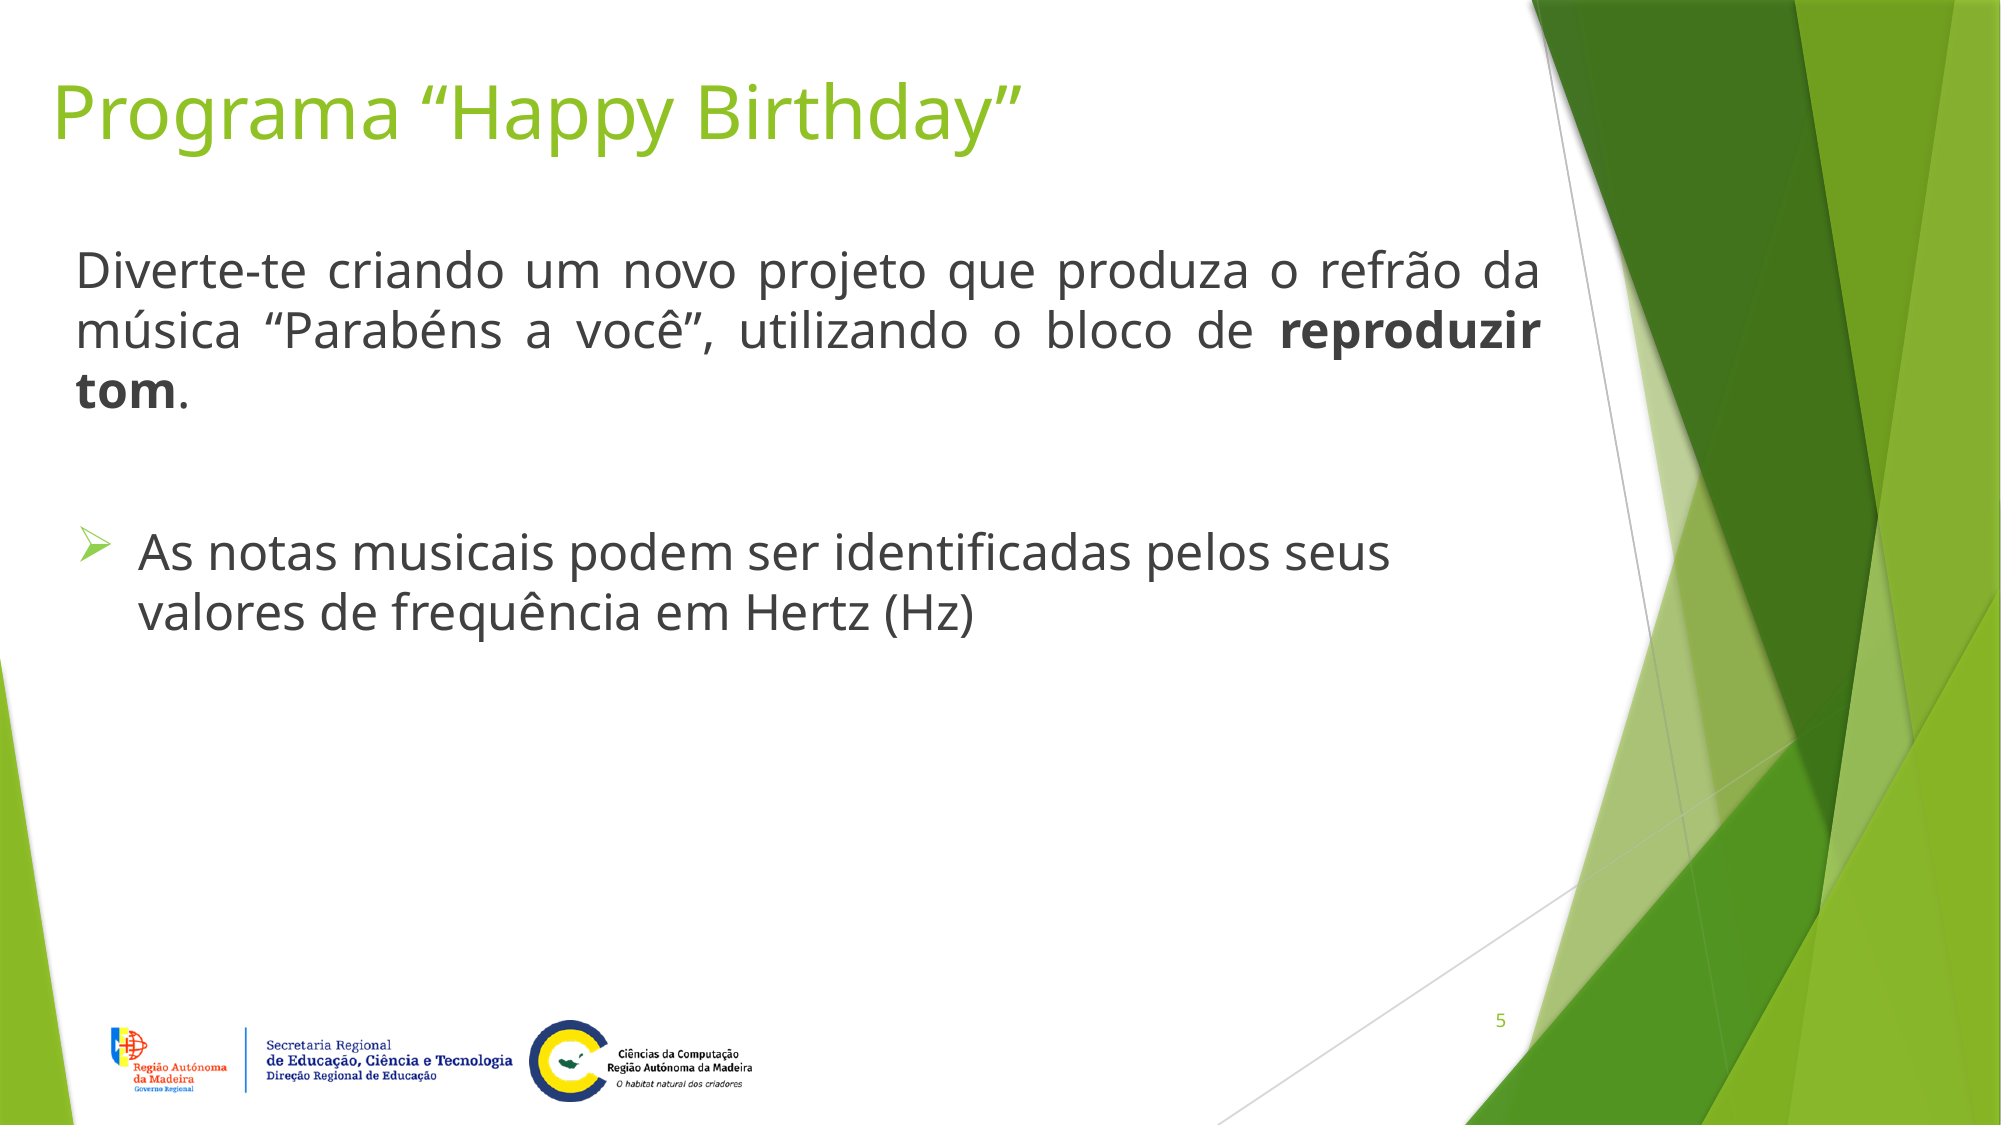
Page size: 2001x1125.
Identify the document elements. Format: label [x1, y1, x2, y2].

picture [104, 1020, 753, 1103]
text_box [0, 0, 2000, 1125]
